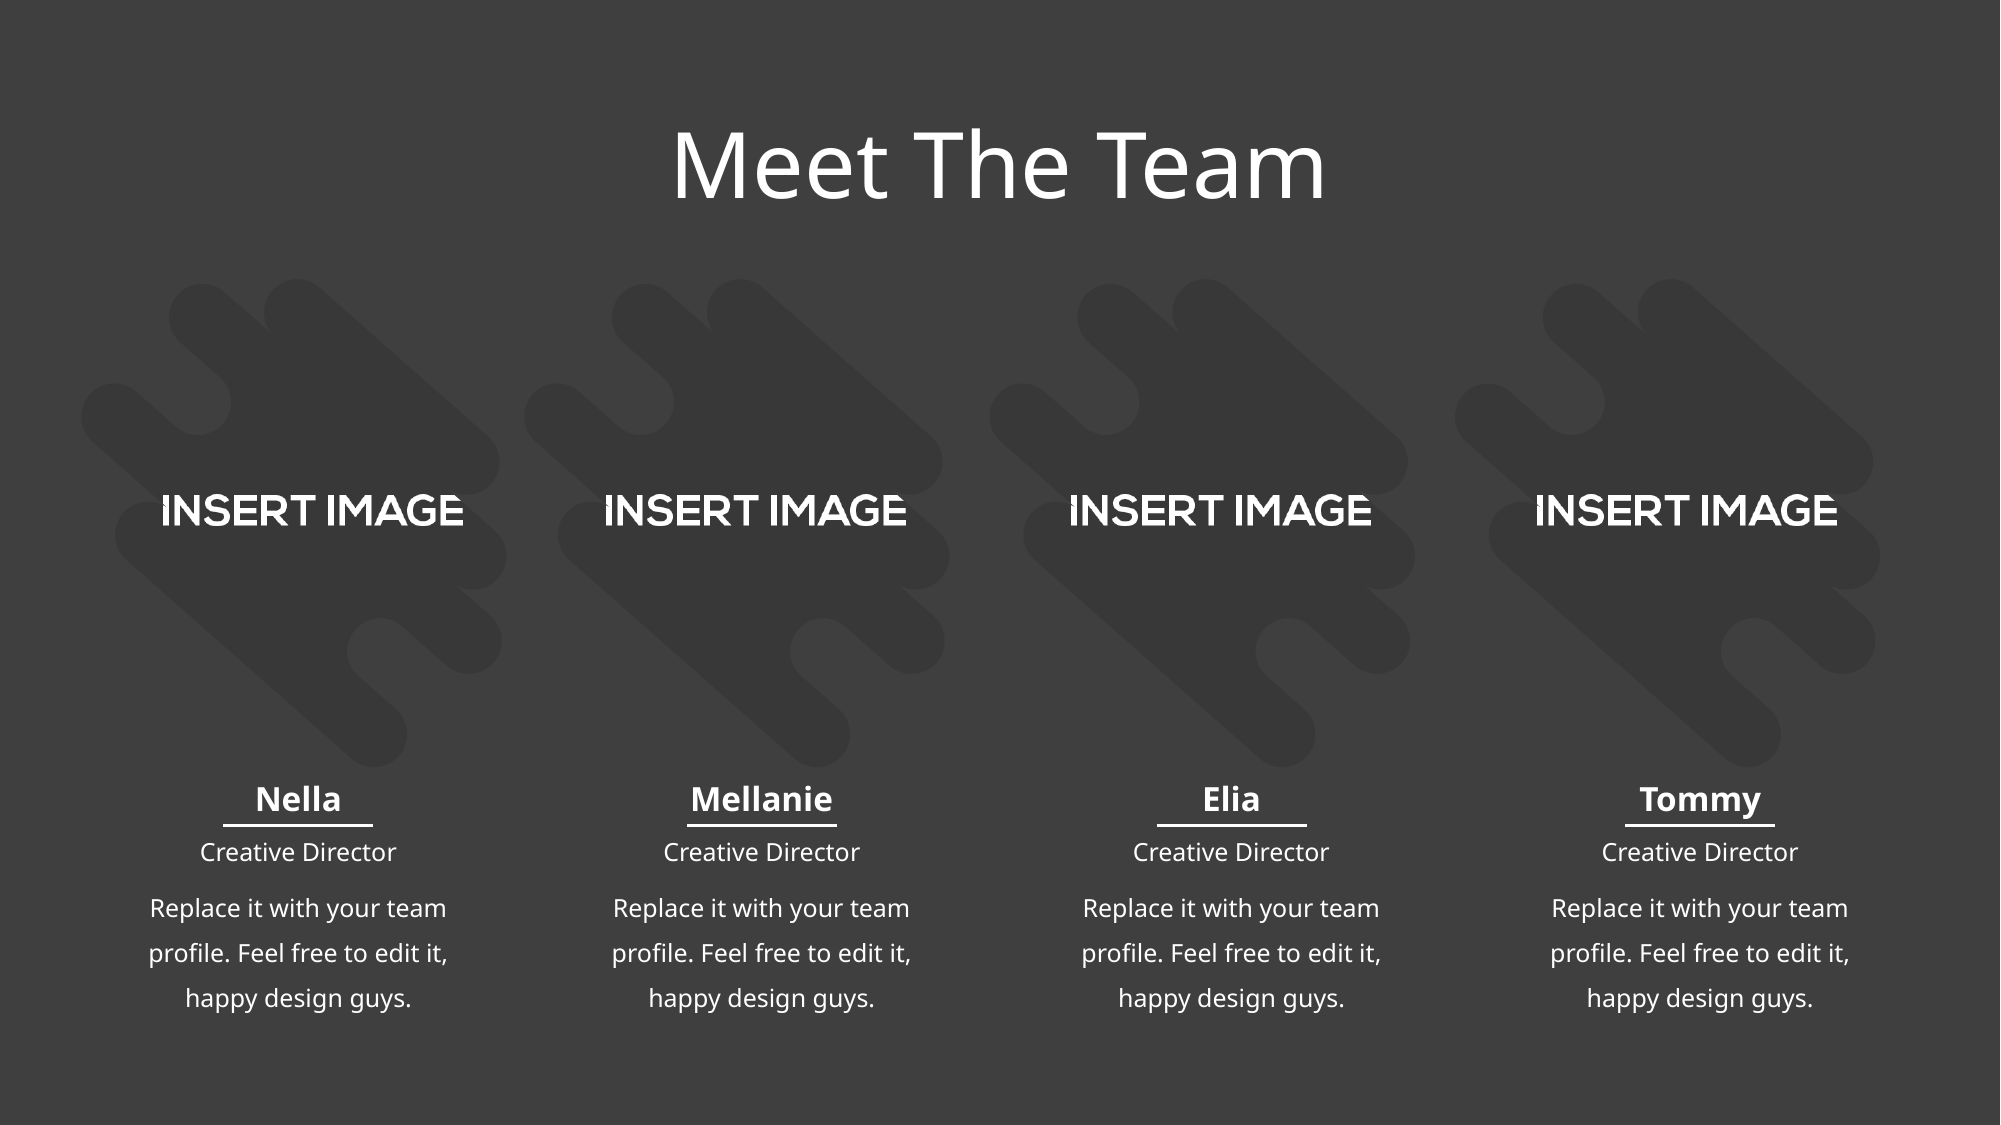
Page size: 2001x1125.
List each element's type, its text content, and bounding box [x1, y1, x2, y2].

text_box Creative Director [648, 829, 876, 875]
text_box Replace it with your team profile. Feel free to edit it, happy design guys. [1055, 870, 1408, 1021]
text_box Nella [127, 770, 470, 826]
picture [1454, 279, 1881, 768]
text_box Replace it with your team profile. Feel free to edit it, happy design guys. [1524, 870, 1877, 1021]
text_box Elia [1060, 770, 1403, 826]
text_box Creative Director [184, 829, 412, 875]
text_box Replace it with your team profile. Feel free to edit it, happy design guys. [122, 870, 475, 1021]
text_box Replace it with your team profile. Feel free to edit it, happy design guys. [585, 870, 938, 1021]
text_box Creative Director [1118, 829, 1345, 875]
picture [524, 279, 950, 768]
title Meet The Team [137, 59, 1863, 278]
text_box Mellanie [590, 770, 934, 826]
text_box Creative Director [1586, 829, 1814, 875]
picture [81, 279, 507, 768]
picture [989, 279, 1415, 768]
text_box Tommy [1529, 770, 1872, 826]
